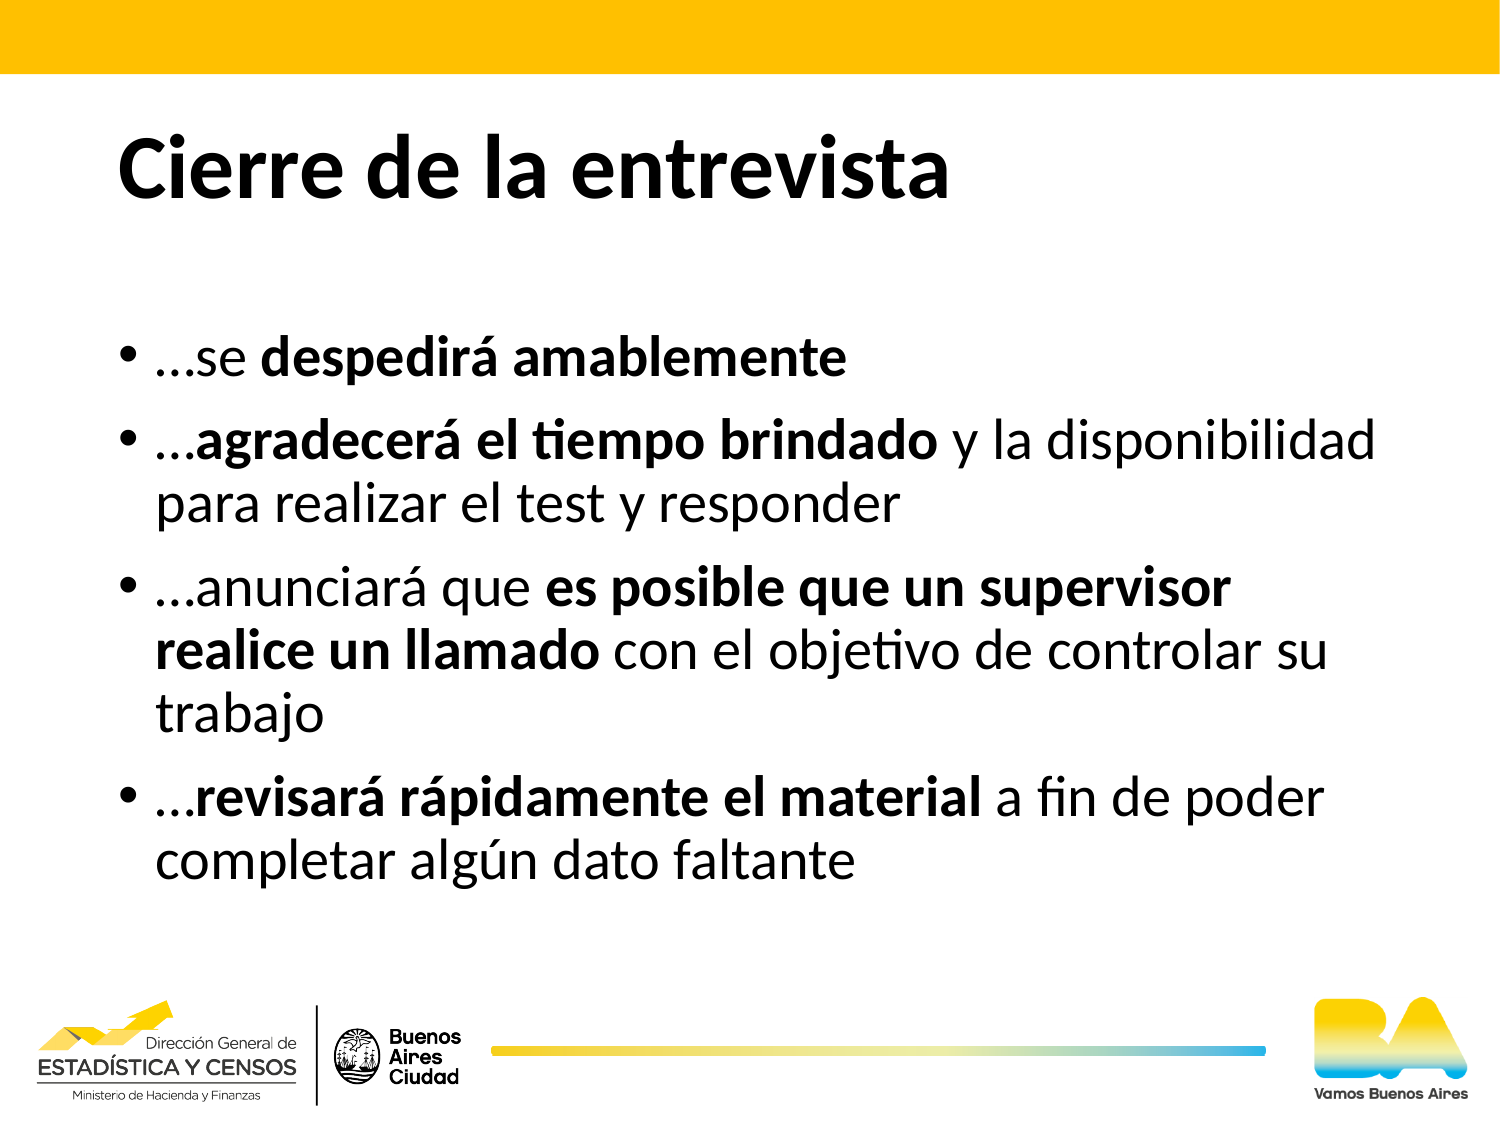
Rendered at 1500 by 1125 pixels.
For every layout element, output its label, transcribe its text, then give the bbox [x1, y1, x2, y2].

text_box [0, 0, 1500, 75]
picture [491, 1046, 1266, 1056]
picture [1314, 997, 1468, 1099]
title Cierre de la entrevista [103, 75, 1397, 278]
list …se despedirá amablemente …agradecerá el tiempo brindado y la disponibilidad para realizar el test y responder …anunciará que es posible que un supervisor realice un llamado con el objetivo de controlar su trabajo …revisará rápidamente el material a fin de poder completar algún dato faltante [103, 318, 1397, 1033]
picture [25, 988, 488, 1112]
